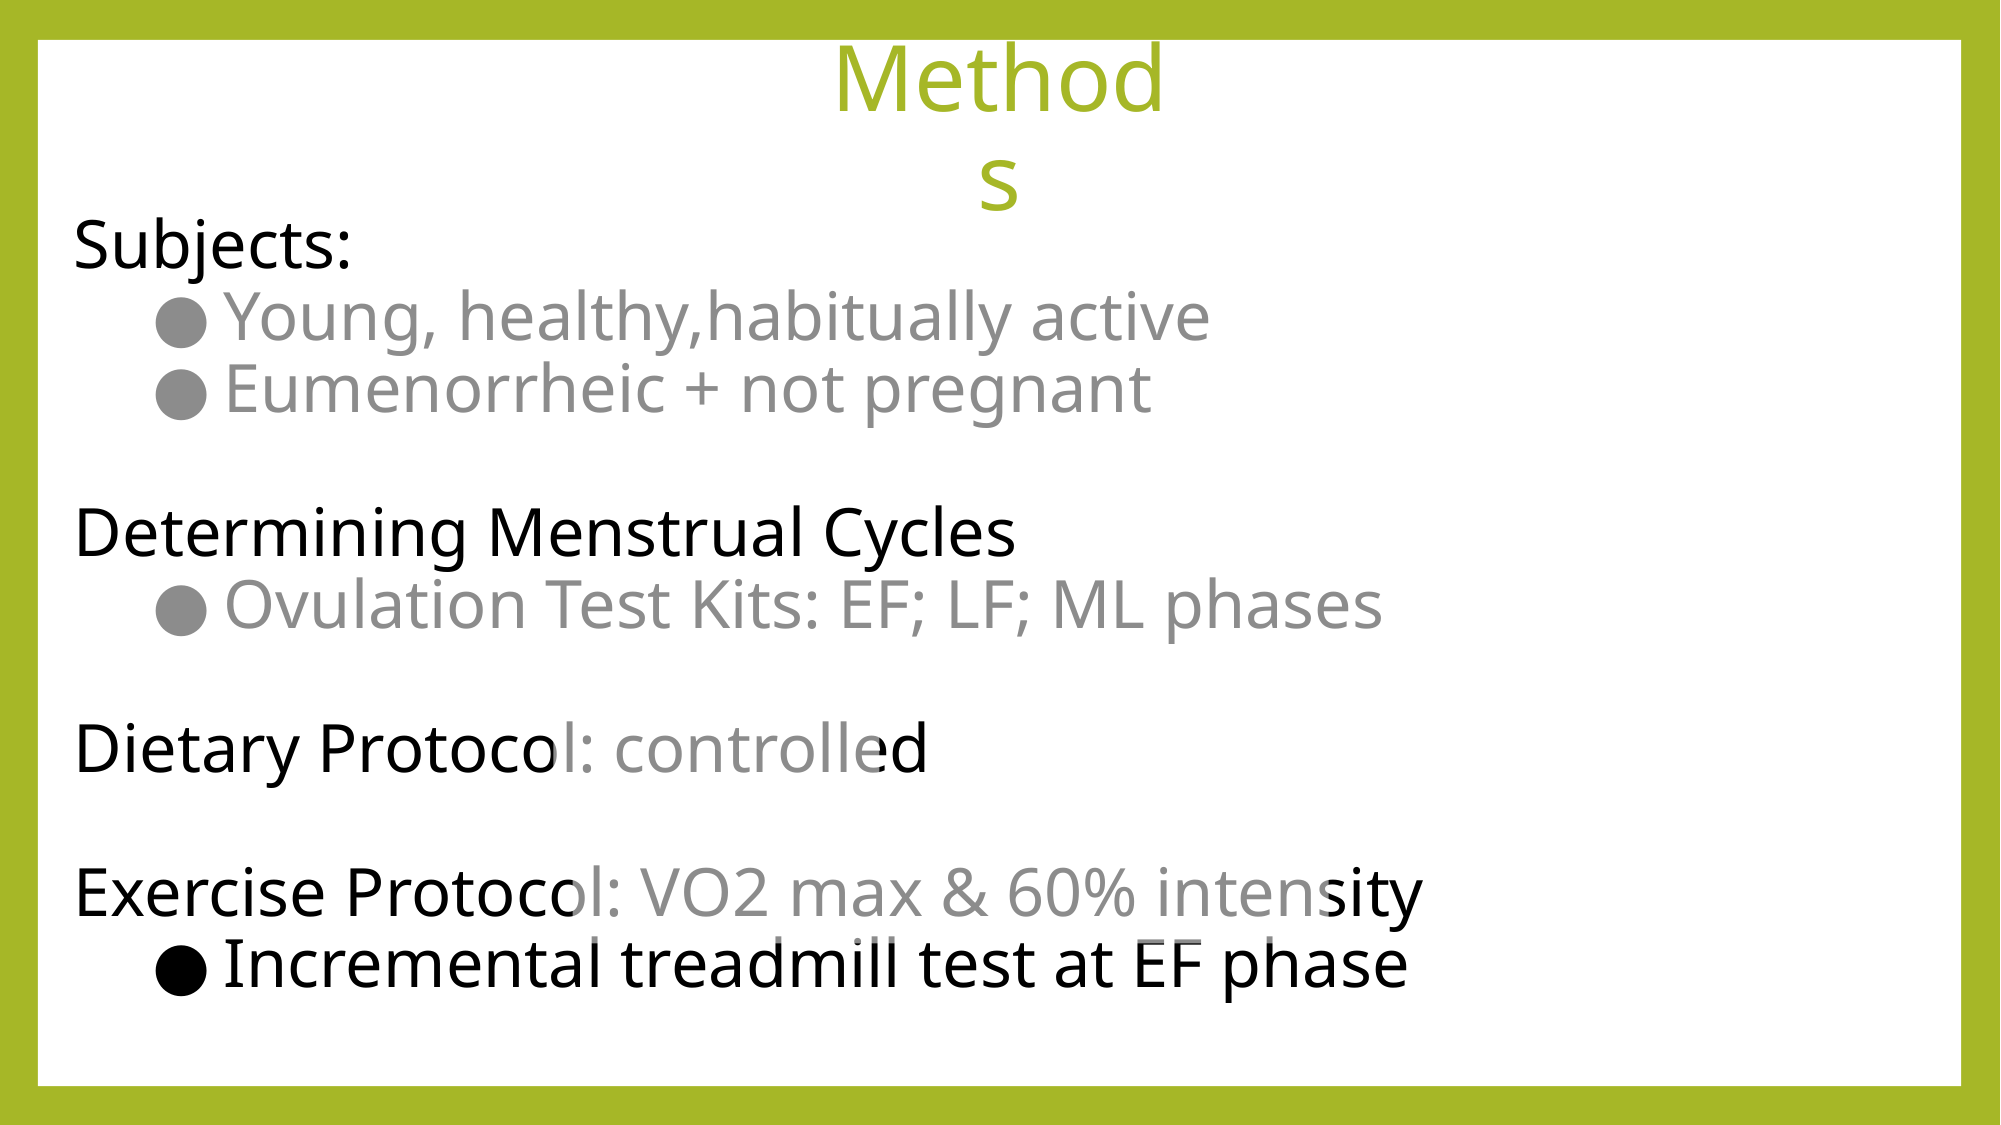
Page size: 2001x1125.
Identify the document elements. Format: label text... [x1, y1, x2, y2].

text_box [91, 574, 1466, 684]
text_box Subjects: Young, healthy,habitually active Eumenorrheic + not pregnant Determining Menstrual Cycles Ovulation Test Kits: EF; LF; ML phases Dietary Protocol: controlled Exercise Protocol: VO2 max & 60% intensity Incremental treadmill test at EF phase [58, 196, 1928, 1097]
text_box Methods [806, 20, 1194, 196]
text_box [104, 285, 1480, 440]
text_box [572, 833, 1329, 944]
text_box [553, 703, 880, 814]
